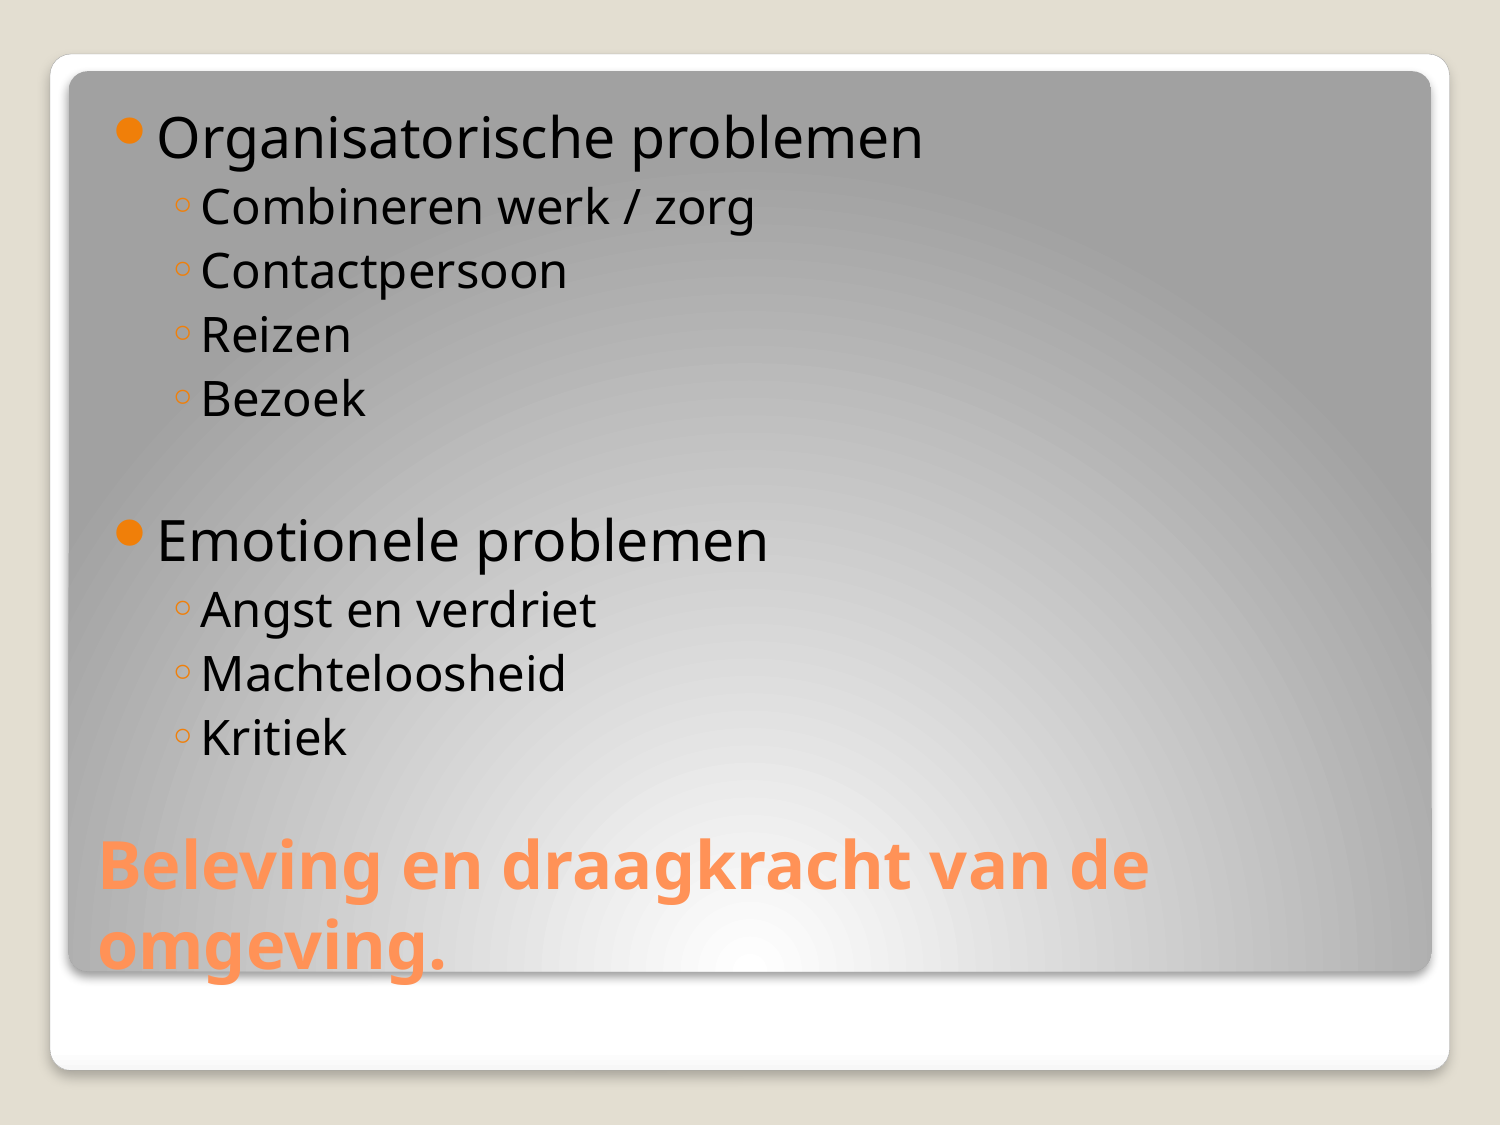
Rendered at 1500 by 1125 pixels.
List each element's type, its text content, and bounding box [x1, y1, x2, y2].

title Beleving en draagkracht van de omgeving. [82, 817, 1425, 990]
list Organisatorische problemen Combineren werk / zorg Contactpersoon Reizen Bezoek Emotionele problemen Angst en verdriet Machteloosheid Kritiek [82, 86, 1425, 774]
